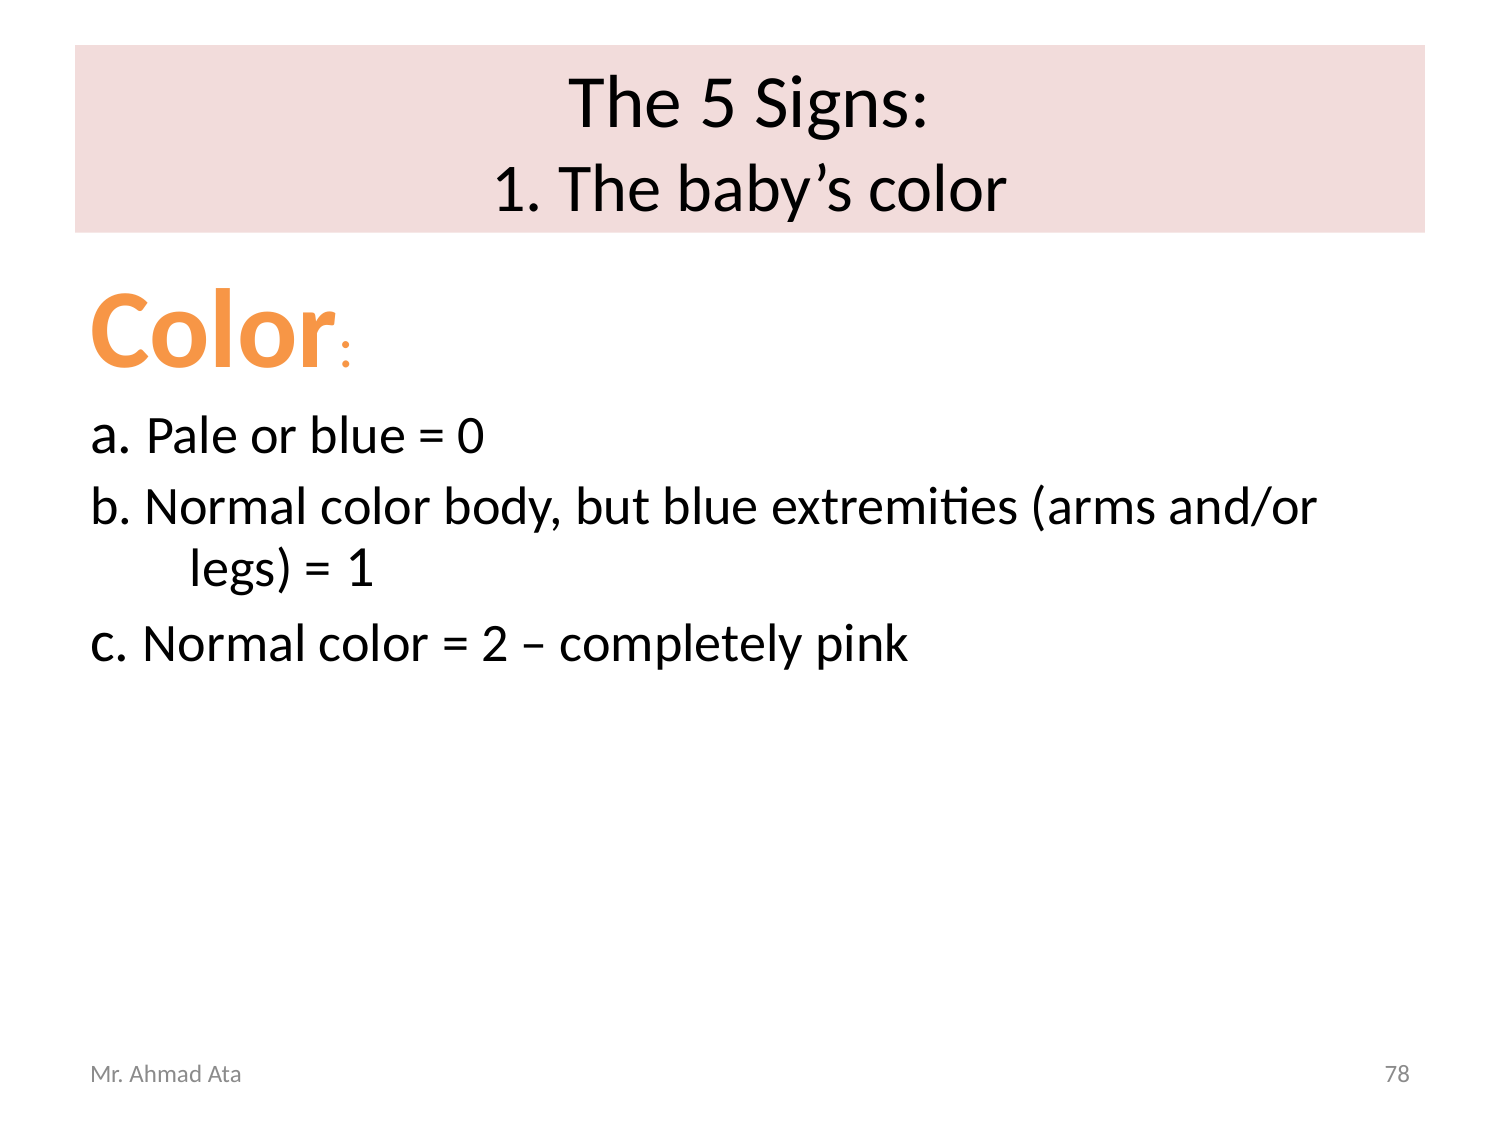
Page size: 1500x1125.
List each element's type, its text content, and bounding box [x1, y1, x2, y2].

slide_number 78 [1074, 1042, 1425, 1103]
title The 5 Signs: 1. The baby’s color [75, 45, 1425, 233]
list Color: a. Pale or blue = 0 b. Normal color body, but blue extremities (arms and/or legs) = 1 c. Normal color = 2 – completely pink [75, 262, 1425, 1005]
slide_number Mr. Ahmad Ata [75, 1042, 425, 1103]
